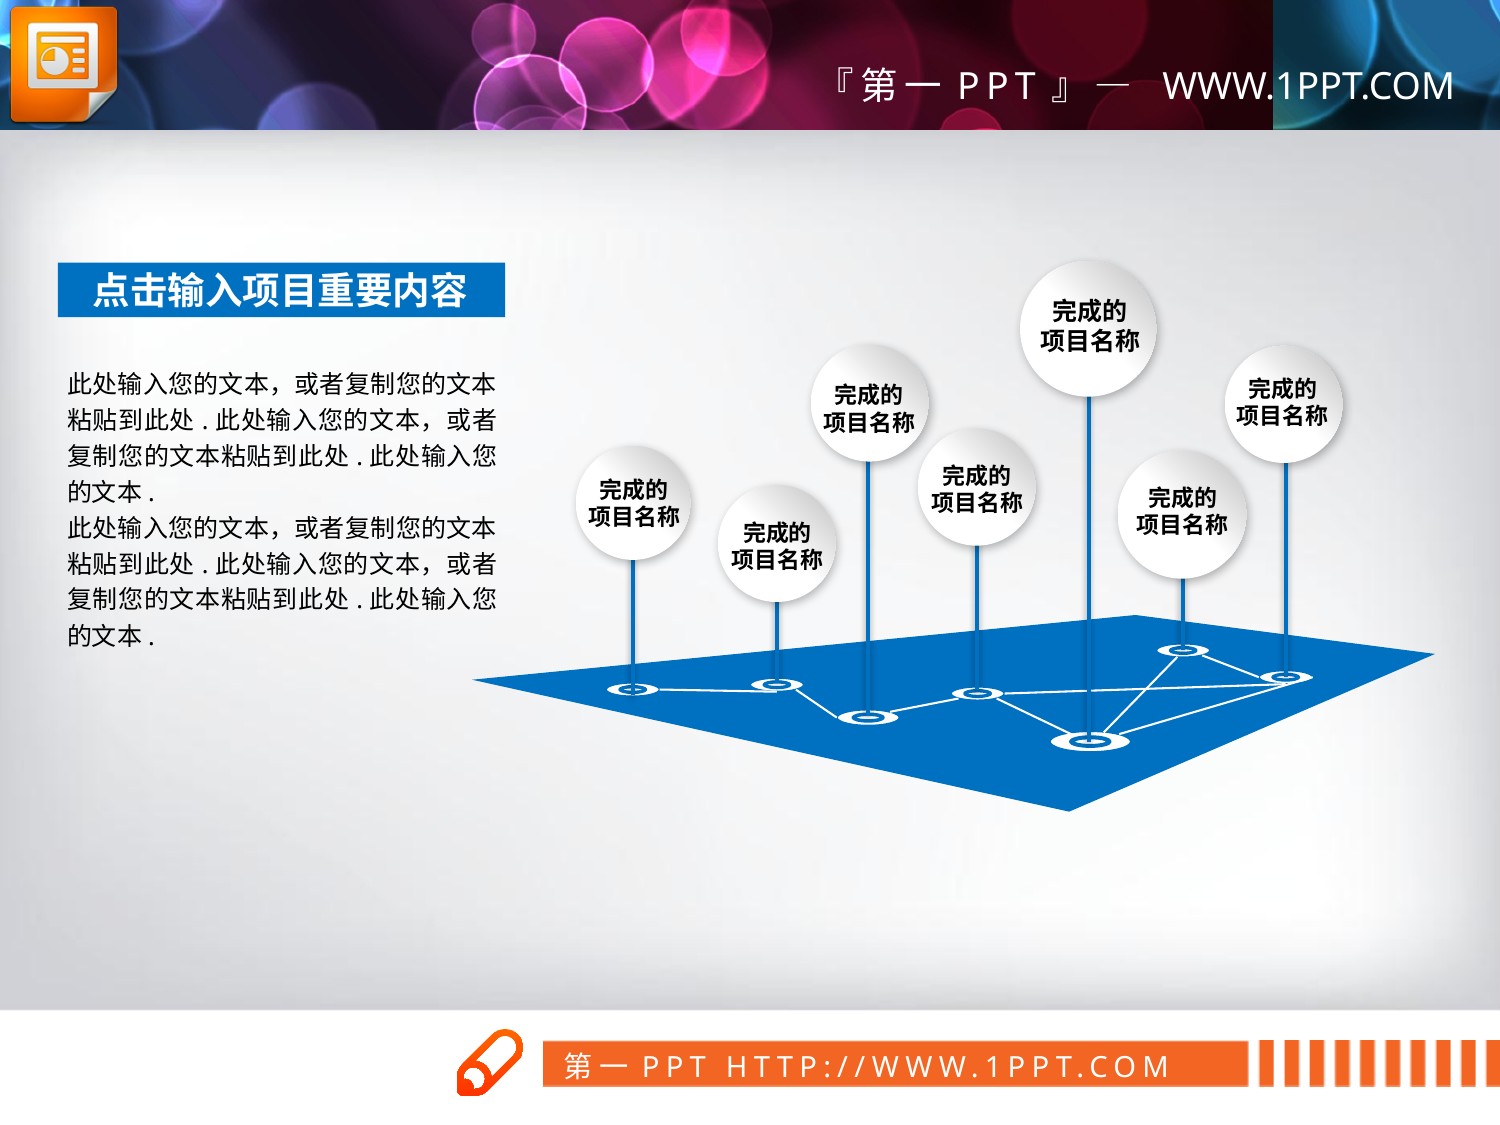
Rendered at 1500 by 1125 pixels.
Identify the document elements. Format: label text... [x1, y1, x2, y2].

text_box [1224, 345, 1343, 677]
text_box [57, 262, 506, 318]
text_box 点击输入项目重要内容 [83, 262, 494, 317]
picture [543, 1040, 1500, 1087]
text_box 此处输入您的文本，或者复制您的文本粘贴到此处.此处输入您的文本，或者复制您的文本粘贴到此处.此处输入您的文本. 此处输入您的文本，或者复制您的文本粘贴到此处.此处输入您的文本，或者复制您的文本粘贴到此处.此处输入您的文本. [57, 358, 507, 655]
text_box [605, 643, 1313, 753]
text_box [717, 484, 805, 684]
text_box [1019, 260, 1157, 742]
text_box [1318, 642, 1436, 705]
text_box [1117, 450, 1247, 650]
picture [0, 0, 1500, 1012]
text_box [575, 445, 691, 695]
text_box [810, 344, 929, 716]
text_box [844, 762, 1185, 812]
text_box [933, 428, 1014, 691]
text_box [472, 670, 600, 708]
